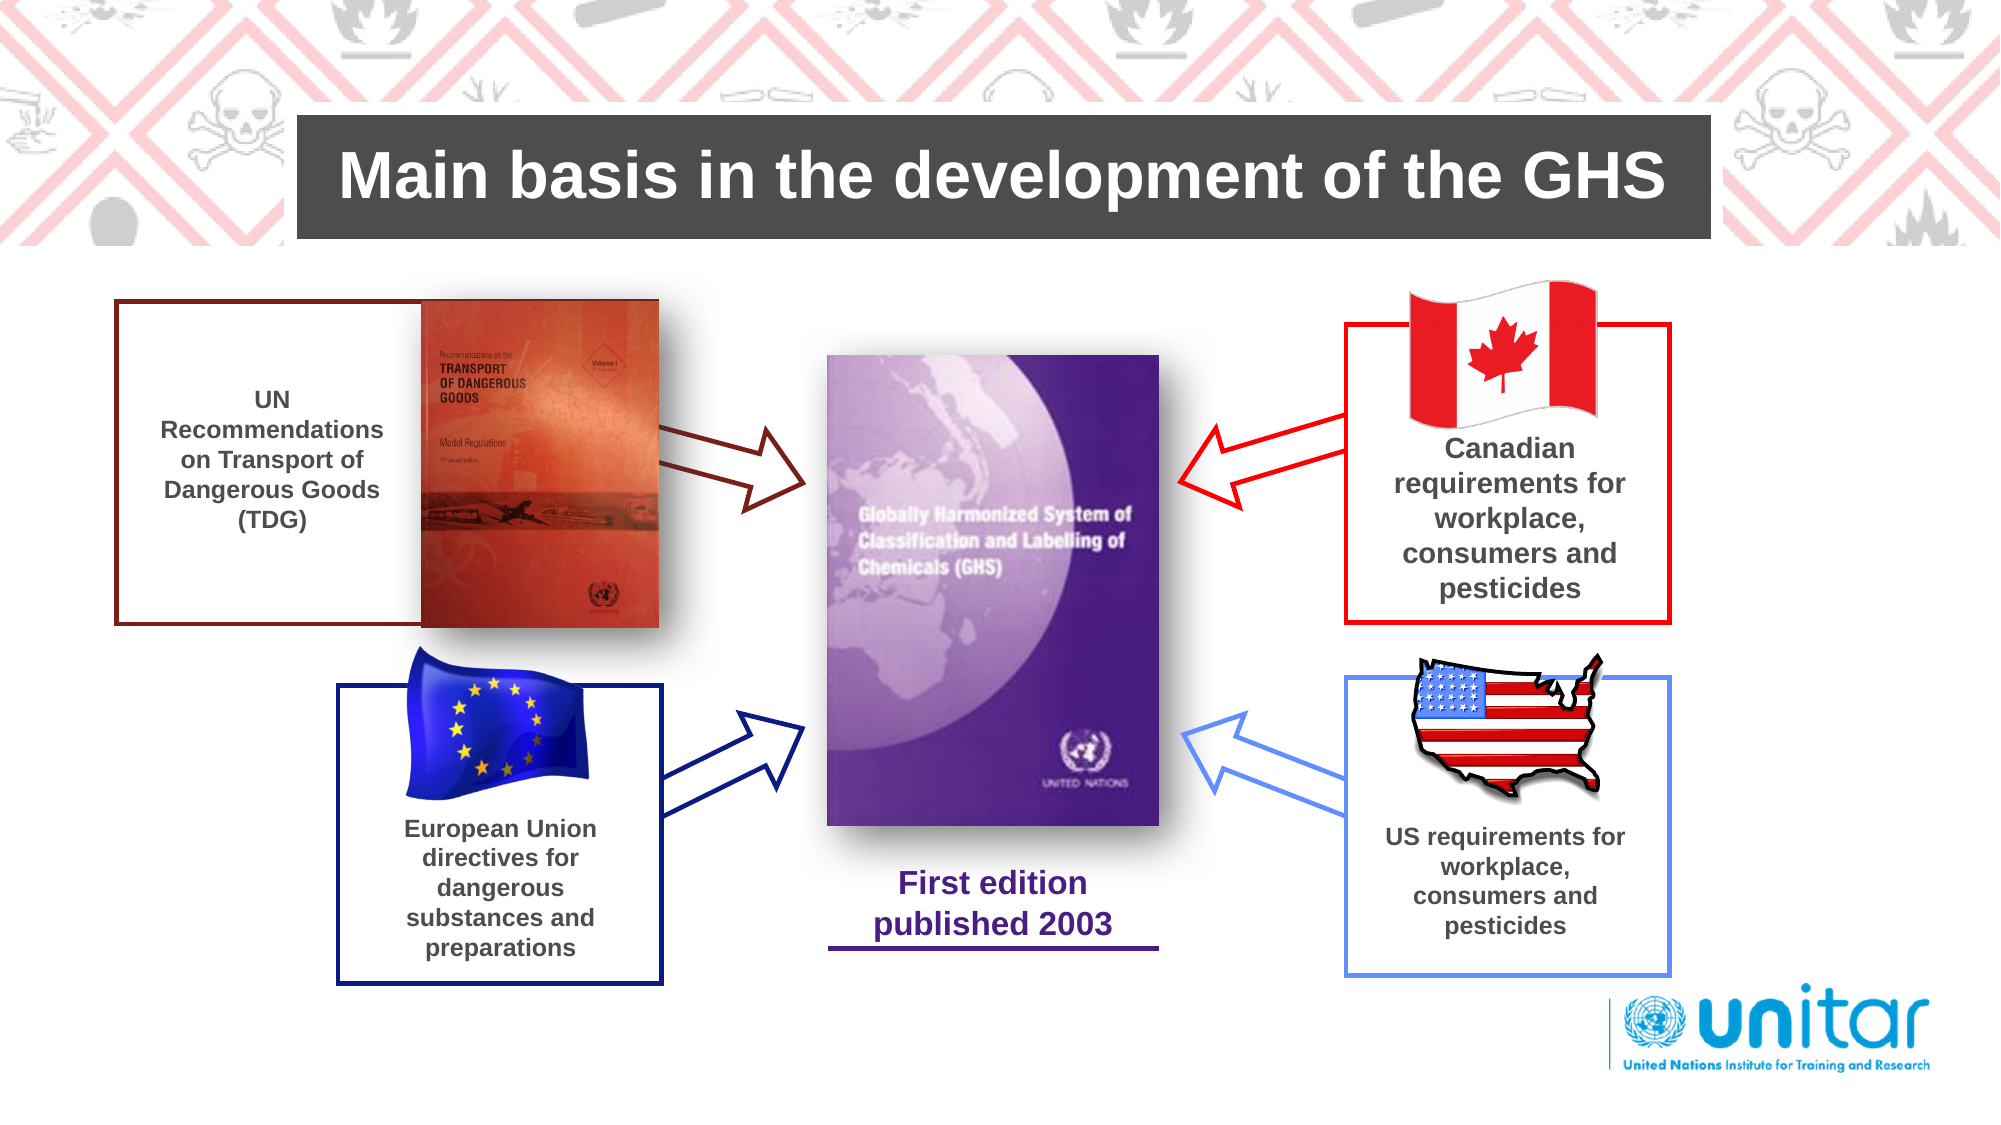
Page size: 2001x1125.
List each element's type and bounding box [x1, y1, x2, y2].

picture [0, 0, 2000, 246]
text_box [116, 258, 1670, 984]
picture [1609, 983, 1930, 1073]
